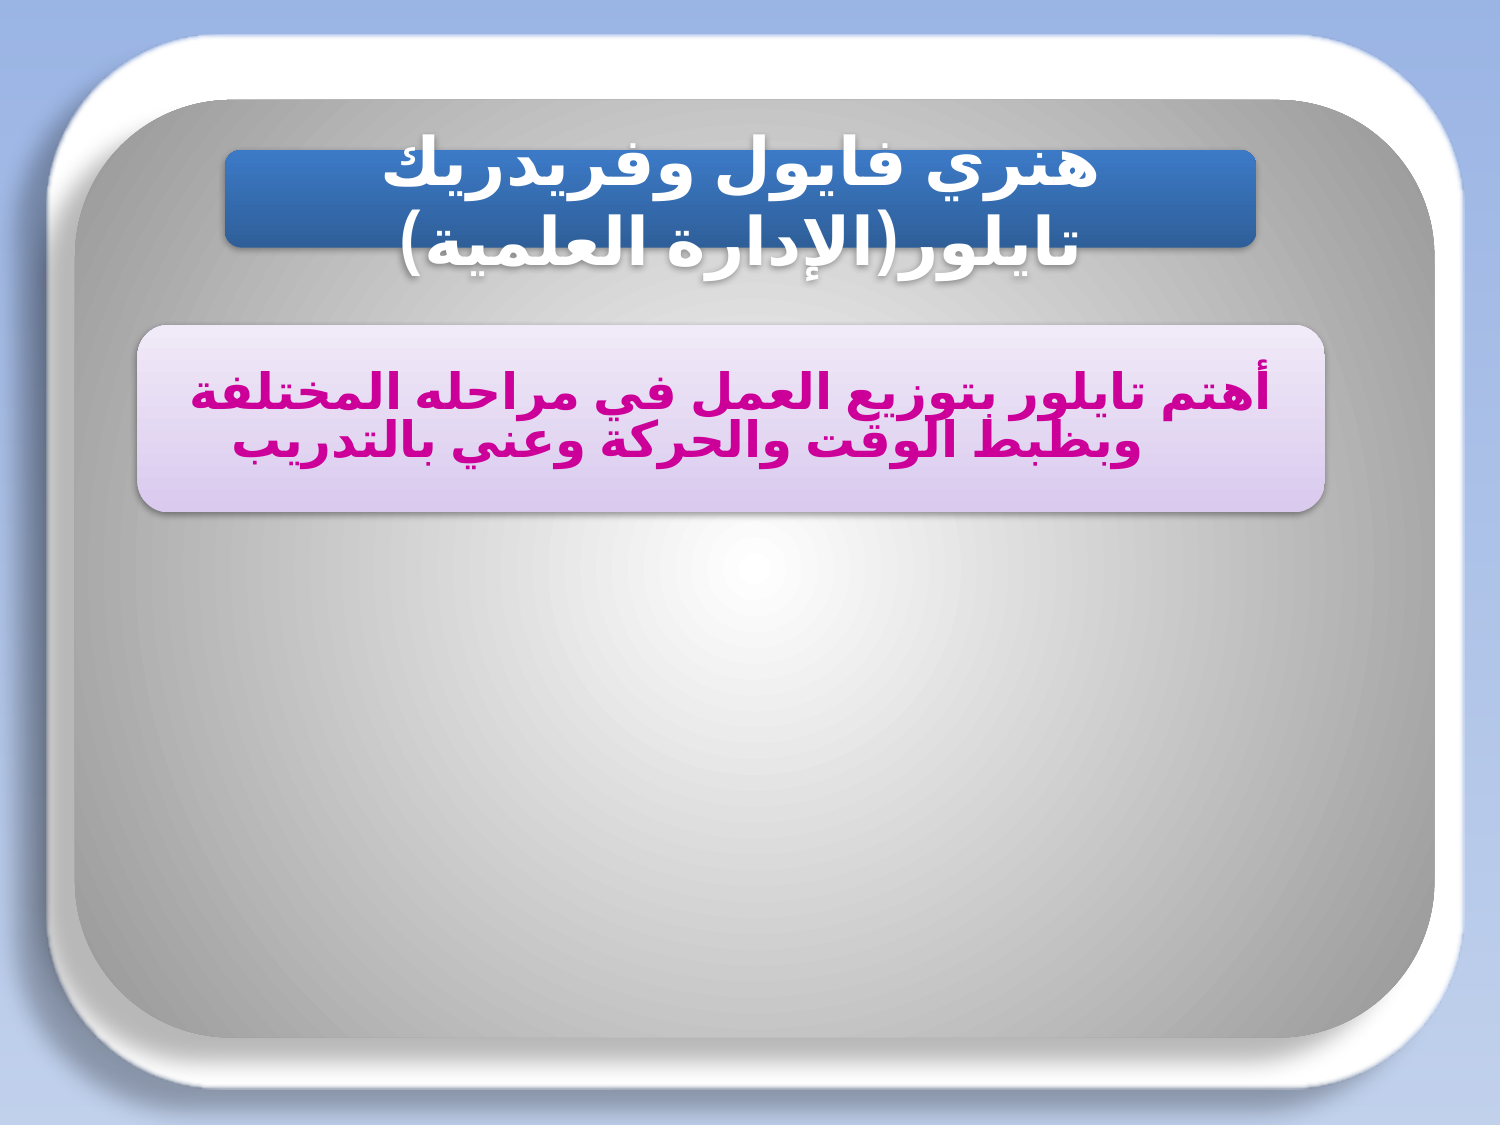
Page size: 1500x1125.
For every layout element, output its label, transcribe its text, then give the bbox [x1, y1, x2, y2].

text_box أهتم تايلور بتوزيع العمل في مراحله المختلفة وبظبط الوقت والحركة وعني بالتدريب [136, 324, 1326, 514]
text_box هنري فايول وفريدريك تايلور(الإدارة العلمية) [224, 149, 1257, 248]
footer اعداد / أ. غادة الرشيد [512, 1042, 988, 1103]
text_box [72, 97, 1437, 1040]
text_box [0, 0, 1500, 1125]
text_box [51, 34, 1468, 1089]
